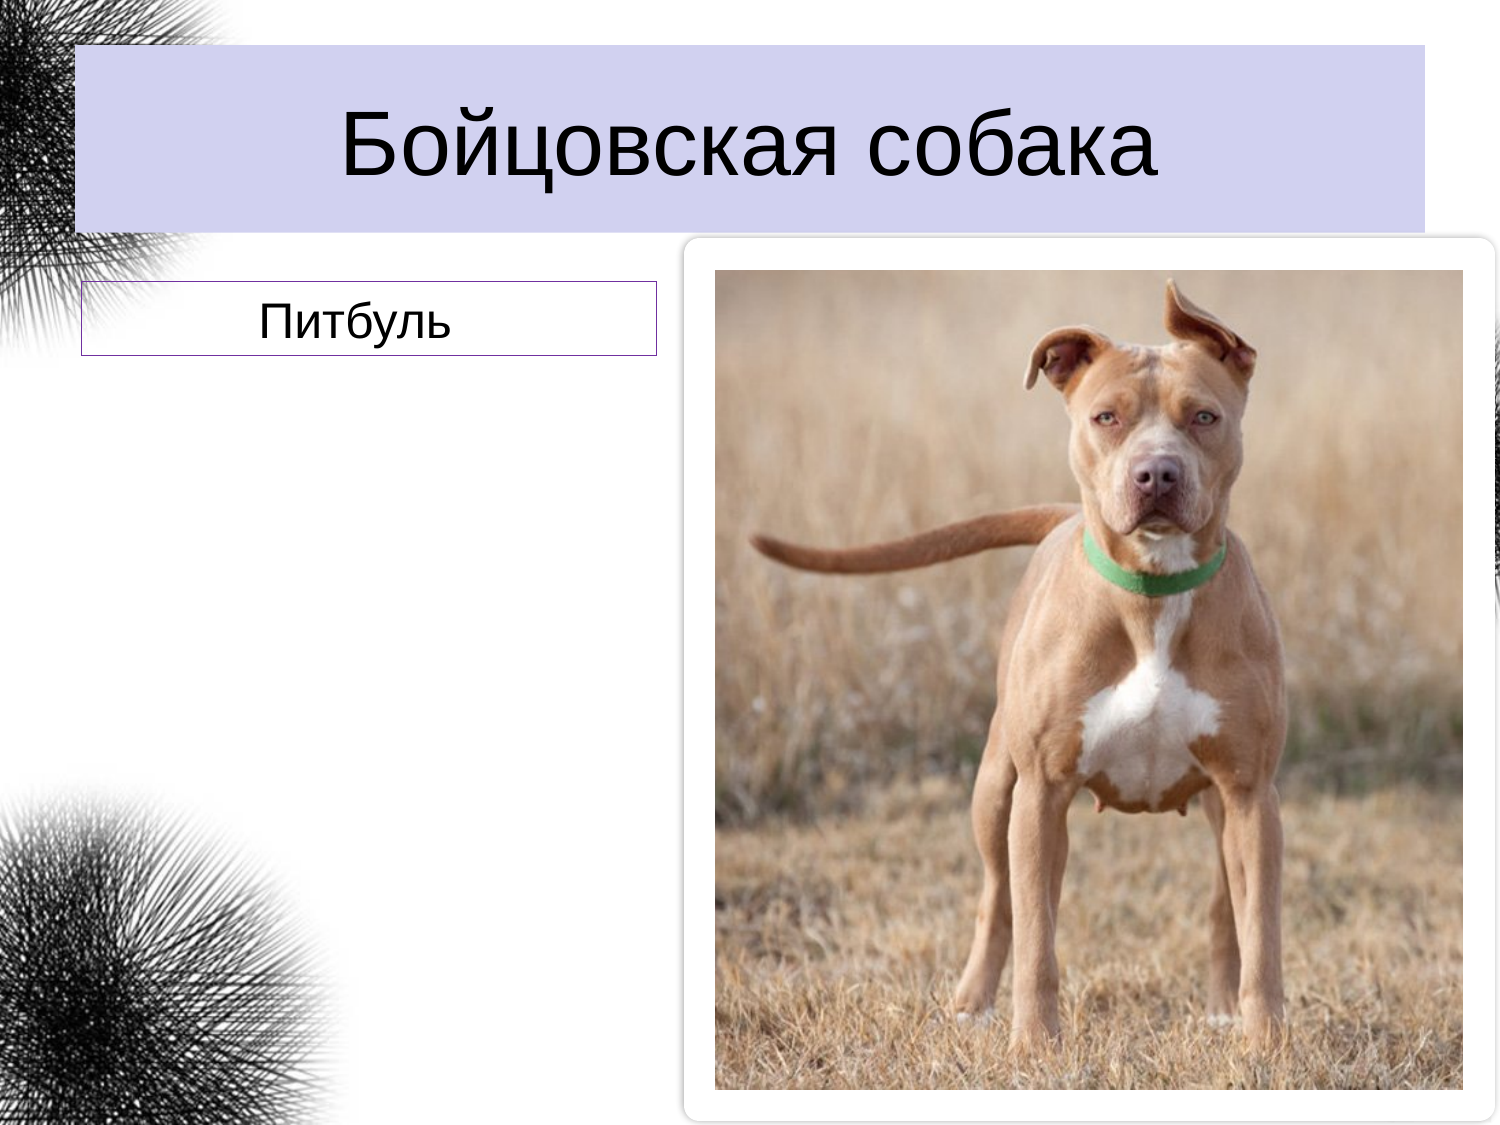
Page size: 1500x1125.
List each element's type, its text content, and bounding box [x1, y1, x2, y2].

picture [0, 0, 1500, 1125]
text_box Питбуль [81, 281, 657, 356]
title Бойцовская собака [75, 45, 1425, 233]
